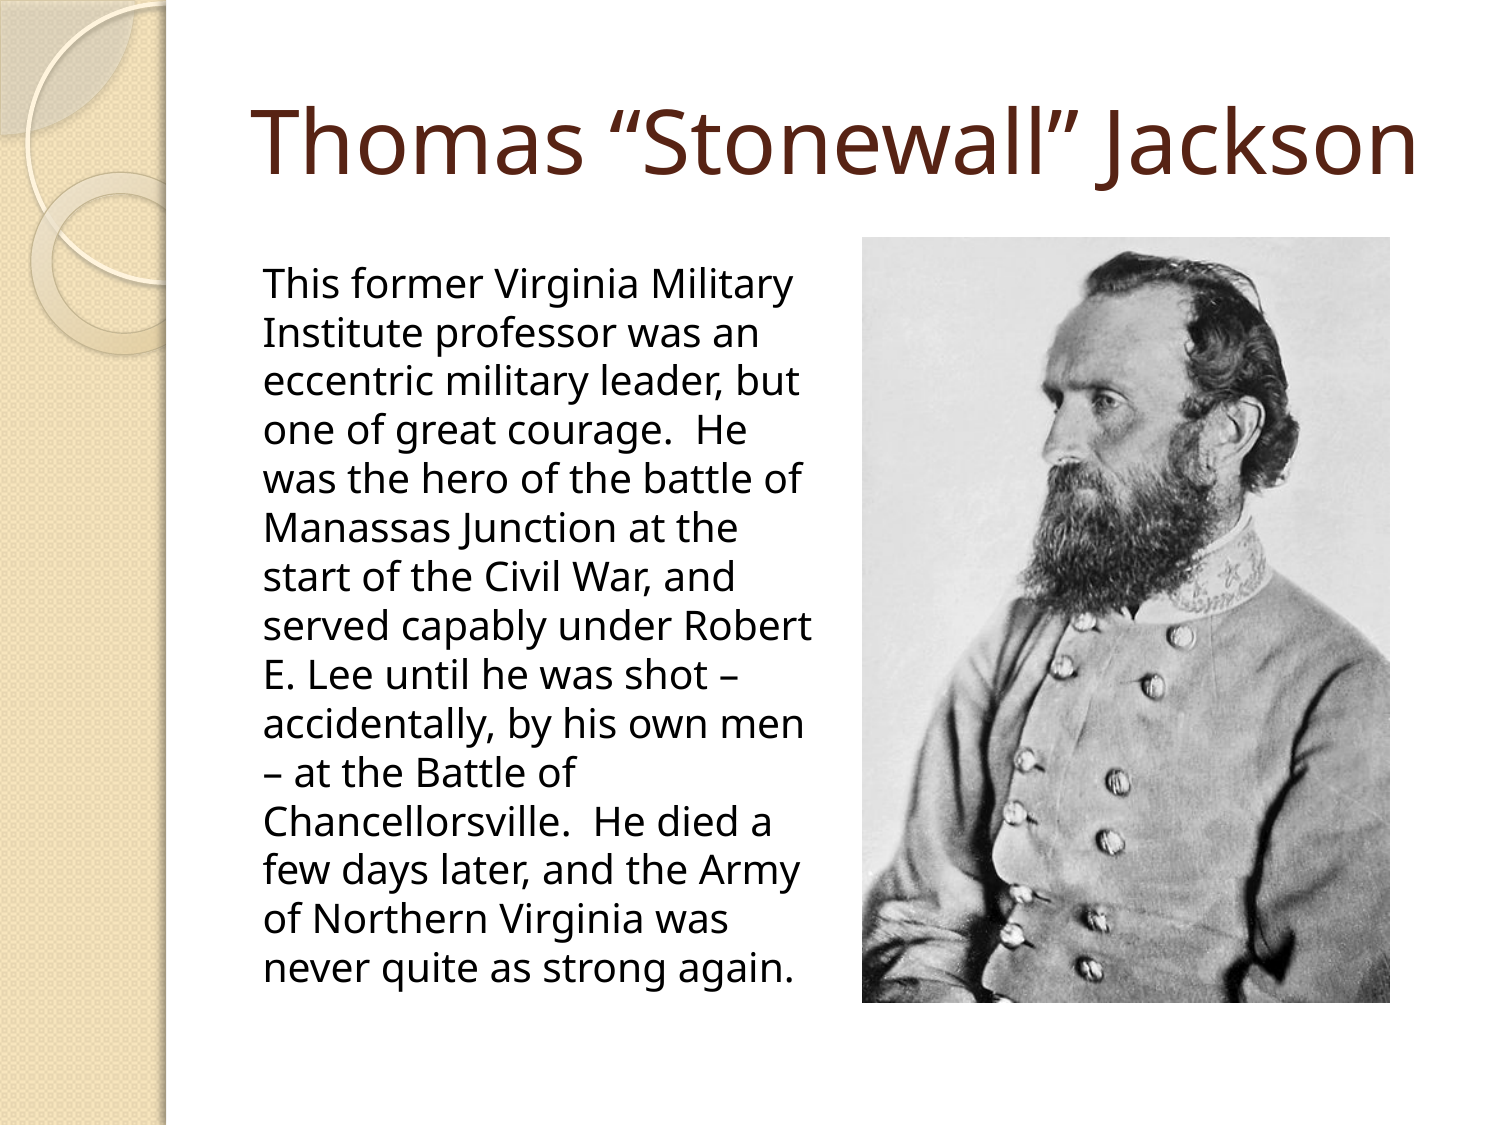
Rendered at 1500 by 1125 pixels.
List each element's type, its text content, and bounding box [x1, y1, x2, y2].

title Thomas “Stonewall” Jackson [235, 45, 1466, 233]
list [862, 237, 1391, 1003]
list This former Virginia Military Institute professor was an eccentric military leader, but one of great courage. He was the hero of the battle of Manassas Junction at the start of the Civil War, and served capably under Robert E. Lee until he was shot – accidentally, by his own men – at the Battle of Chancellorsville. He died a few days later, and the Army of Northern Virginia was never quite as strong again. [235, 249, 836, 1015]
